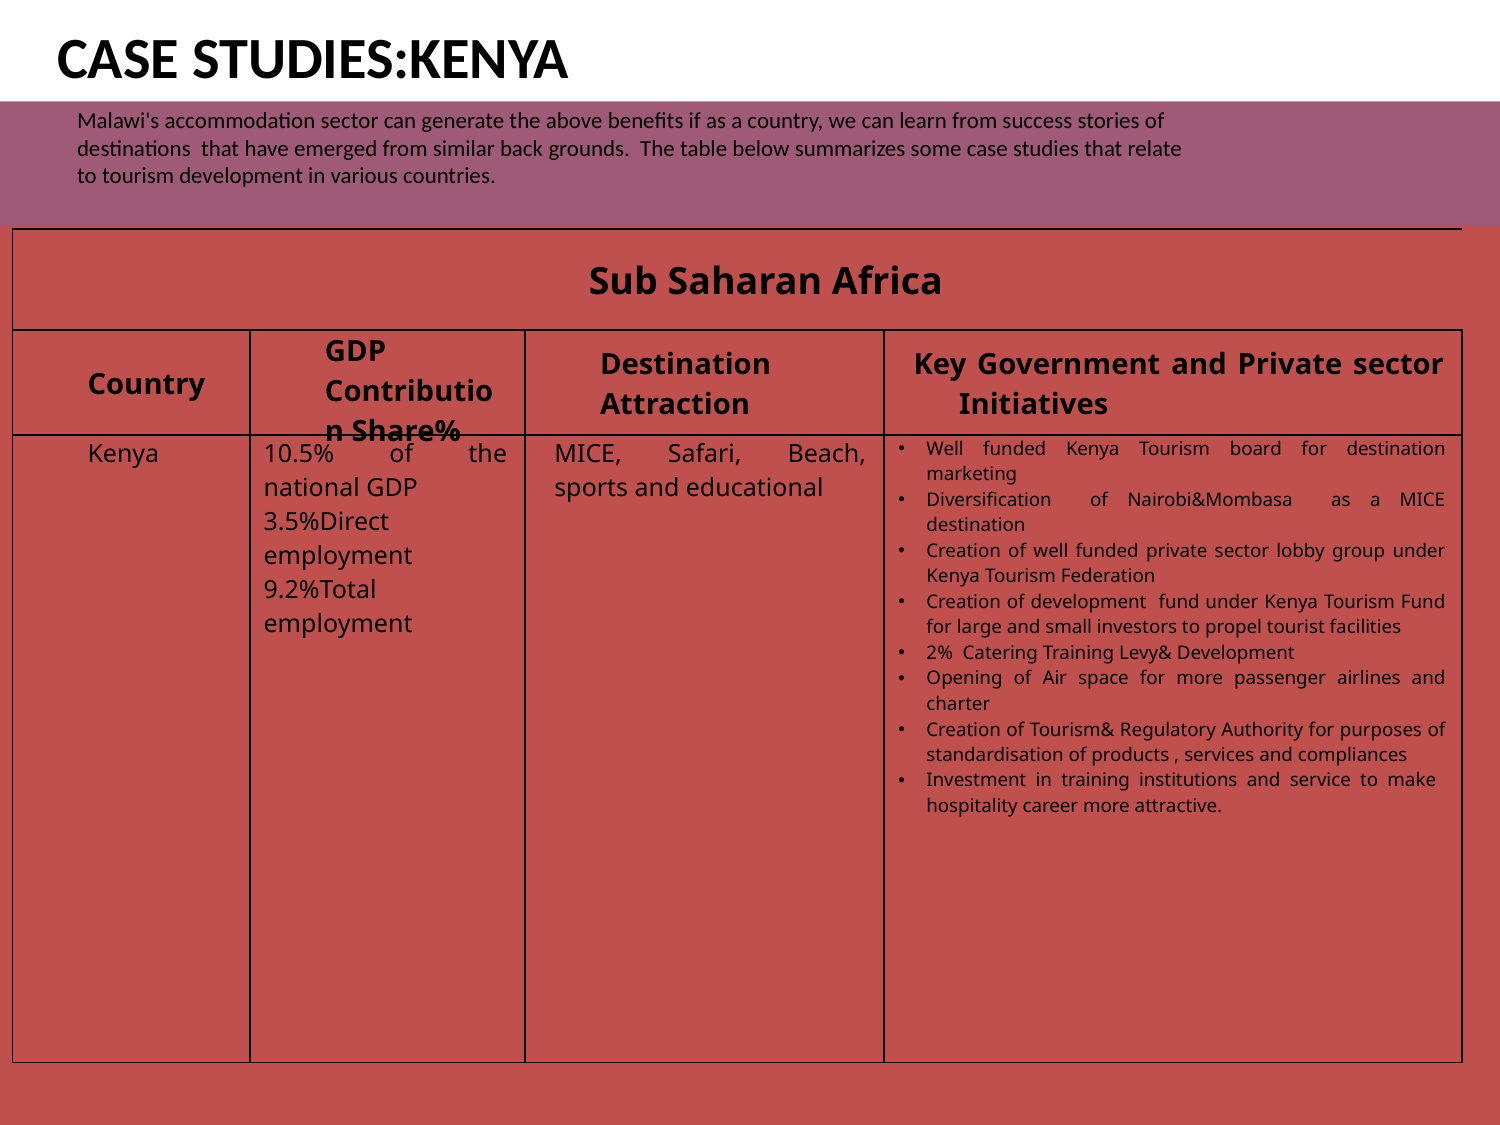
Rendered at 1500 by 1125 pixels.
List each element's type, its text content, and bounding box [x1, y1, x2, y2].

table_cell Key Government and Private sector Initiatives [885, 331, 1461, 434]
table_cell Destination Attraction [526, 331, 883, 434]
text_box Malawi's accommodation sector can generate the above benefits if as a country, we can learn from success stories of destinations that have emerged from similar back grounds. The table below summarizes some case studies that relate to tourism development in various countries. [62, 98, 1488, 223]
table_cell Country [13, 331, 249, 434]
table_cell 10.5% of the national GDP 3.5%Direct employment 9.2%Total employment [251, 436, 524, 1062]
table_cell GDP Contribution Share% [251, 331, 524, 434]
table_cell MICE, Safari, Beach, sports and educational [526, 436, 883, 1062]
text_box CASE STUDIES:KENYA [42, 12, 1118, 98]
table_cell Well funded Kenya Tourism board for destination marketing Diversification of Nairobi&Mombasa as a MICE destination Creation of well funded private sector lobby group under Kenya Tourism Federation Creation of development fund under Kenya Tourism Fund for large and small investors to propel tourist facilities 2% Catering Training Levy& Development Opening of Air space for more passenger airlines and charter Creation of Tourism& Regulatory Authority for purposes of standardisation of products , services and compliances Investment in training institutions and service to make hospitality career more attractive. [885, 436, 1461, 1062]
picture [0, 0, 1500, 1125]
table_cell Kenya [13, 436, 249, 1062]
table_header Sub Saharan Africa [13, 230, 1462, 329]
